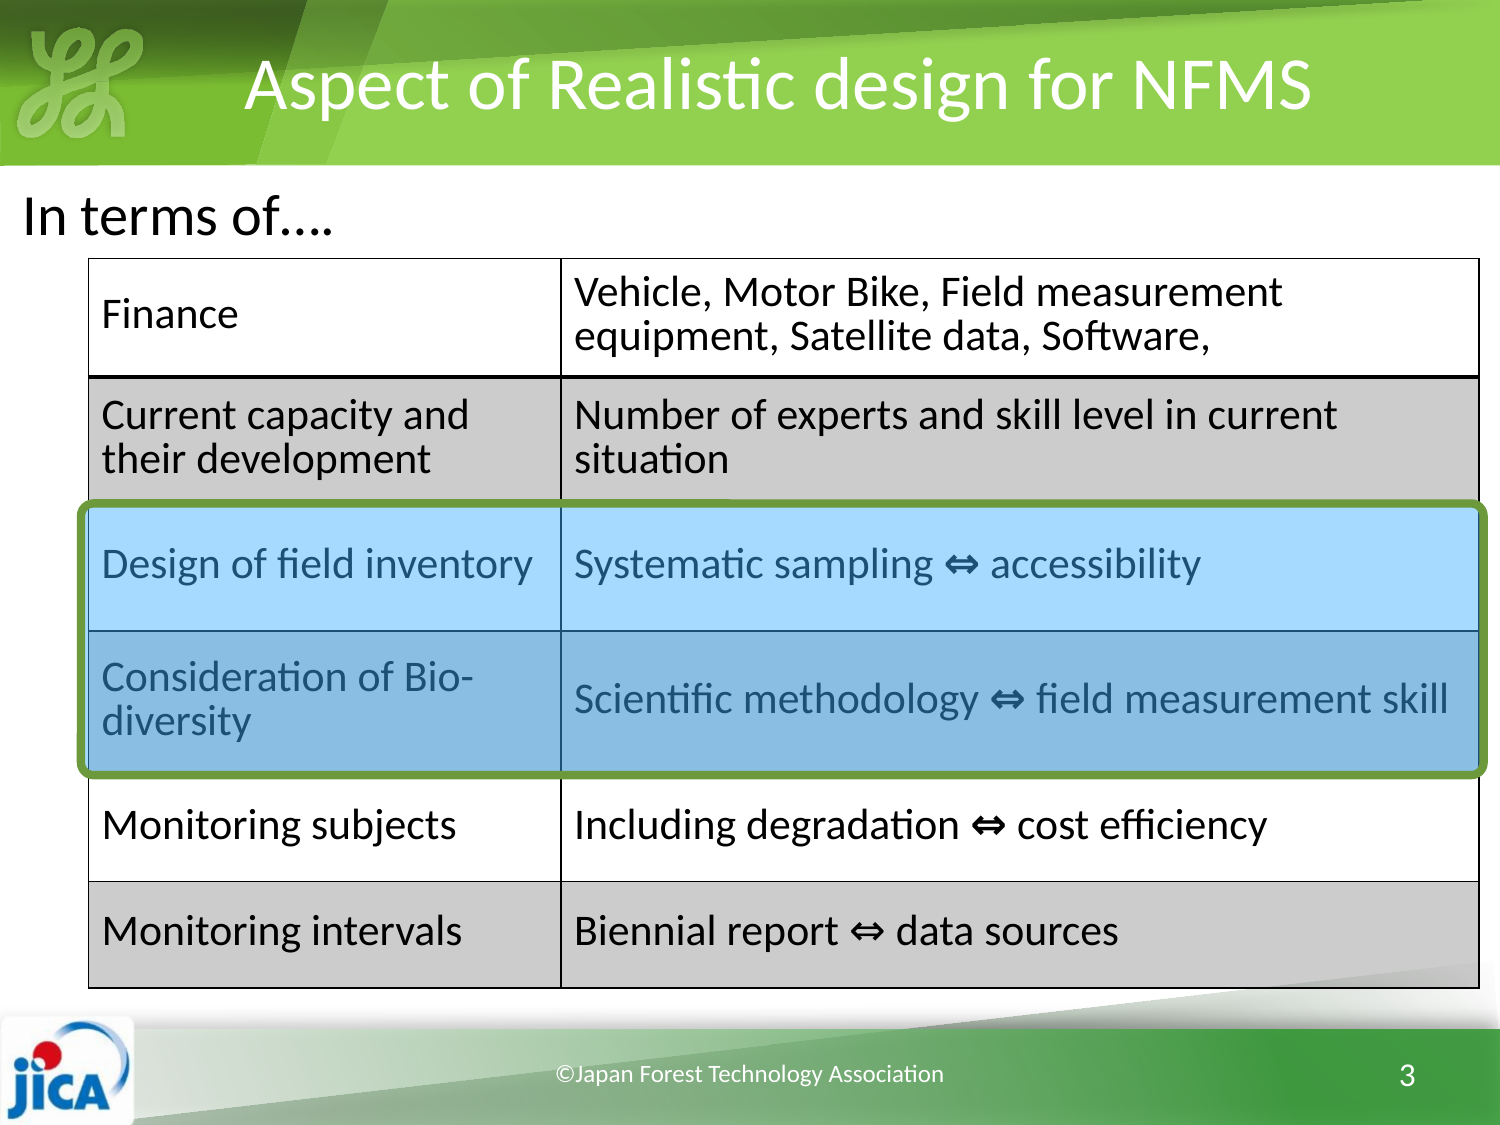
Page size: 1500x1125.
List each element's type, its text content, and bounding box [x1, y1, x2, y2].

slide_number 3 [1080, 1042, 1431, 1103]
table_cell Current capacity and their development [89, 379, 560, 501]
footer ©Japan Forest Technology Association [512, 1042, 988, 1103]
table_header Finance [89, 259, 560, 375]
text_box [78, 501, 1486, 778]
title Aspect of Realistic design for NFMS [229, 9, 1500, 149]
table_cell Monitoring subjects [89, 777, 560, 881]
table_cell Number of experts and skill level in current situation [562, 379, 1478, 502]
table_header Vehicle, Motor Bike, Field measurement equipment, Satellite data, Software, [562, 259, 1478, 375]
text_box In terms of…. [7, 169, 351, 255]
table_cell Biennial report ⇔ data sources [562, 882, 1478, 987]
table_cell Monitoring intervals [89, 882, 560, 987]
table_cell Including degradation ⇔ cost efficiency [562, 776, 1478, 881]
picture [0, 1014, 136, 1125]
